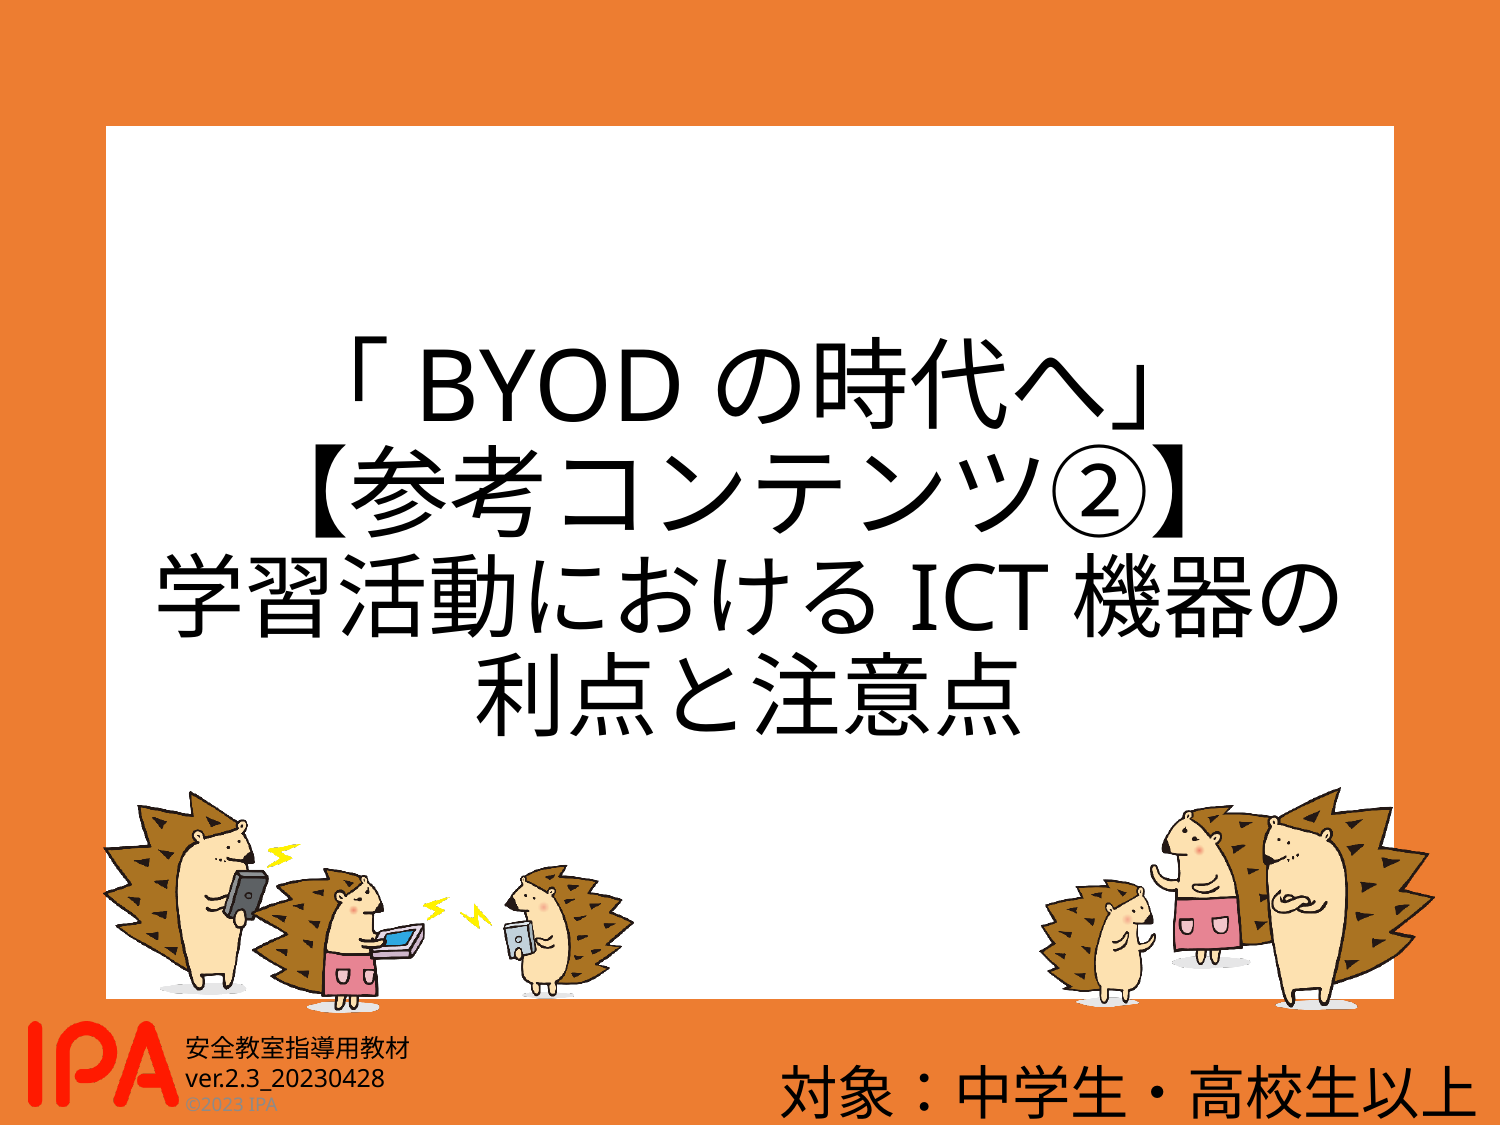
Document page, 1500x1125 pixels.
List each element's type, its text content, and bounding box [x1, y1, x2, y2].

picture [1039, 787, 1435, 1010]
picture [103, 1009, 634, 1013]
title 「BYODの時代へ」 【参考コンテンツ②】 学習活動におけるICT機器の 利点と注意点 [93, 125, 1407, 1009]
list 対象：中学生・高校生以上 [750, 1034, 1500, 1125]
picture [28, 1021, 179, 1107]
